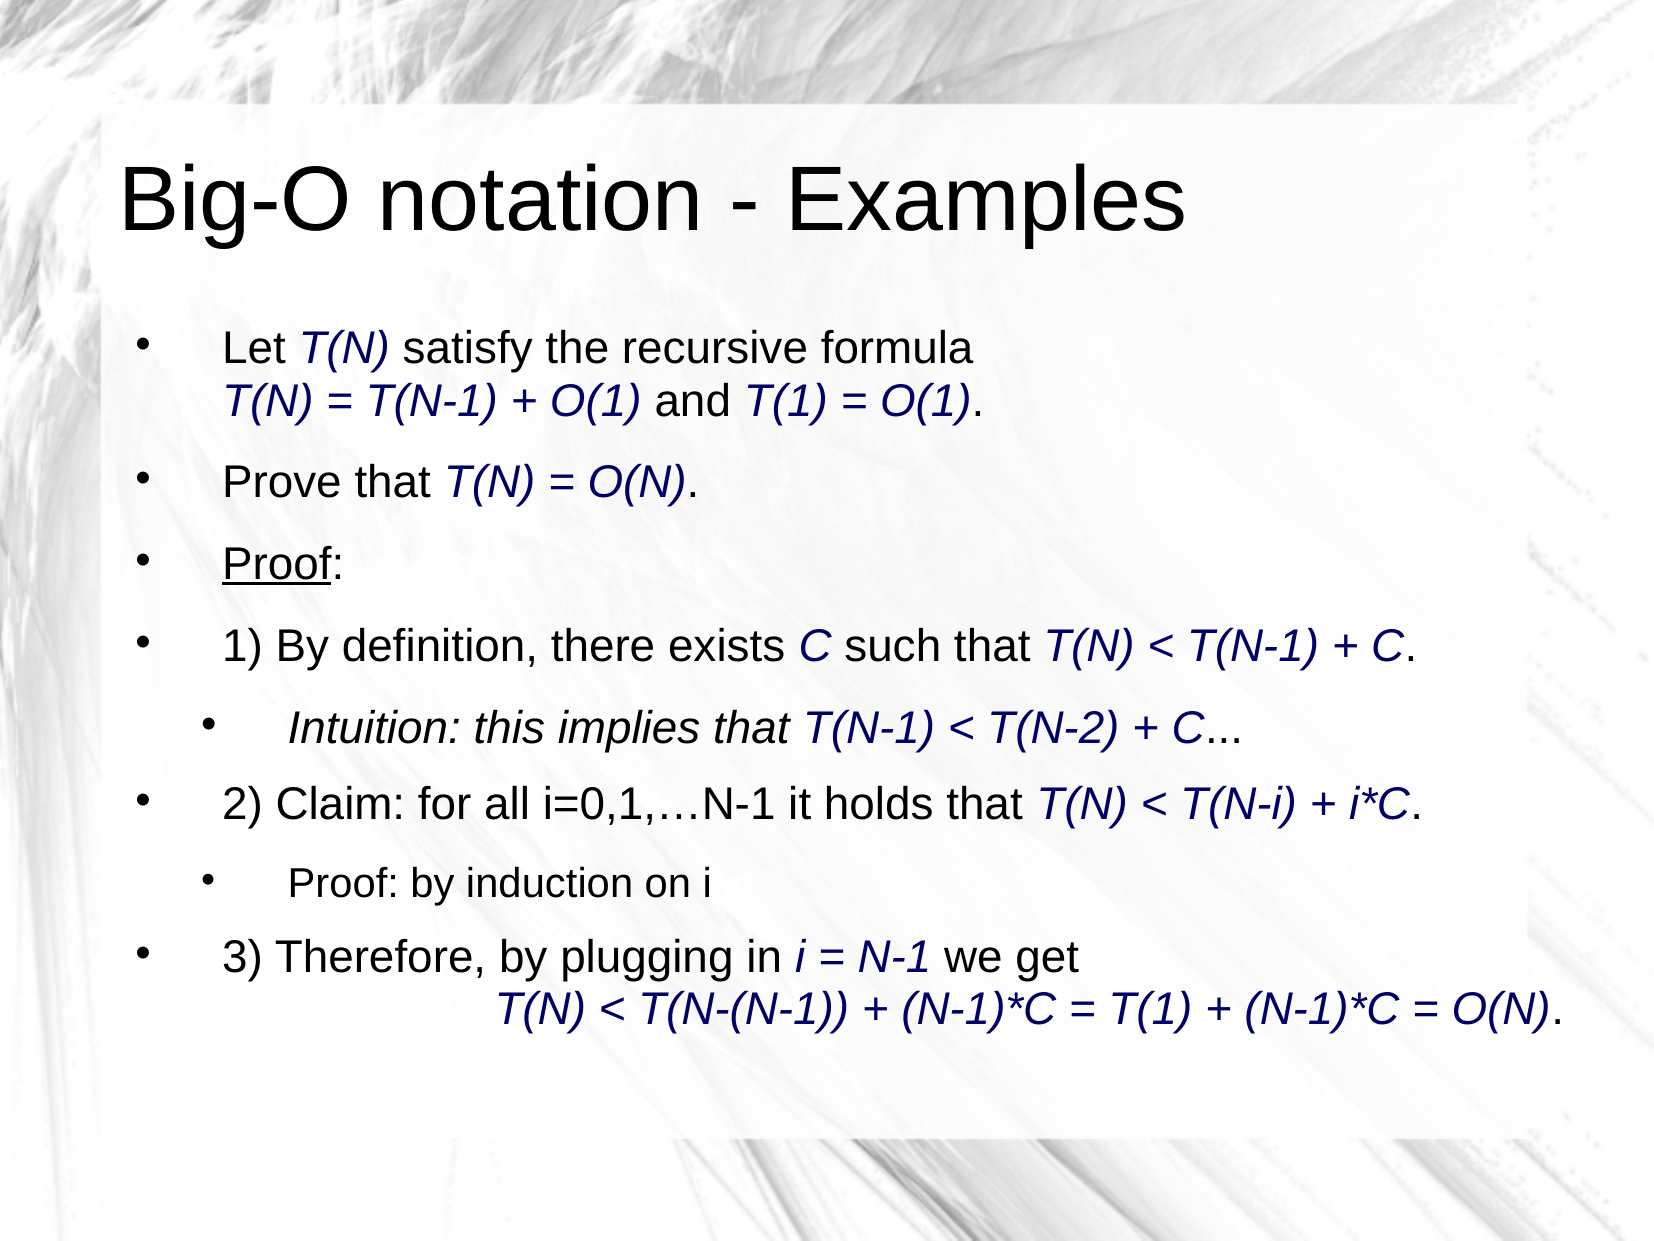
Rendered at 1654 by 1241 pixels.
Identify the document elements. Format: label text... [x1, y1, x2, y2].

title Big-O notation - Examples [118, 112, 1506, 281]
list Let T(N) satisfy the recursive formula T(N) = T(N-1) + O(1) and T(1) = O(1). Prove that T(N) = O(N). Proof: 1) By definition, there exists C such that T(N) < T(N-1) + C. Intuition: this implies that T(N-1) < T(N-2) + C... 2) Claim: for all i=0,1,…N-1 it holds that T(N) < T(N-i) + i*C. Proof: by induction on i 3) Therefore, by plugging in i = N-1 we get T(N) < T(N-(N-1)) + (N-1)*C = T(1) + (N-1)*C = O(N). [118, 319, 1571, 1109]
picture [0, 0, 1654, 1241]
